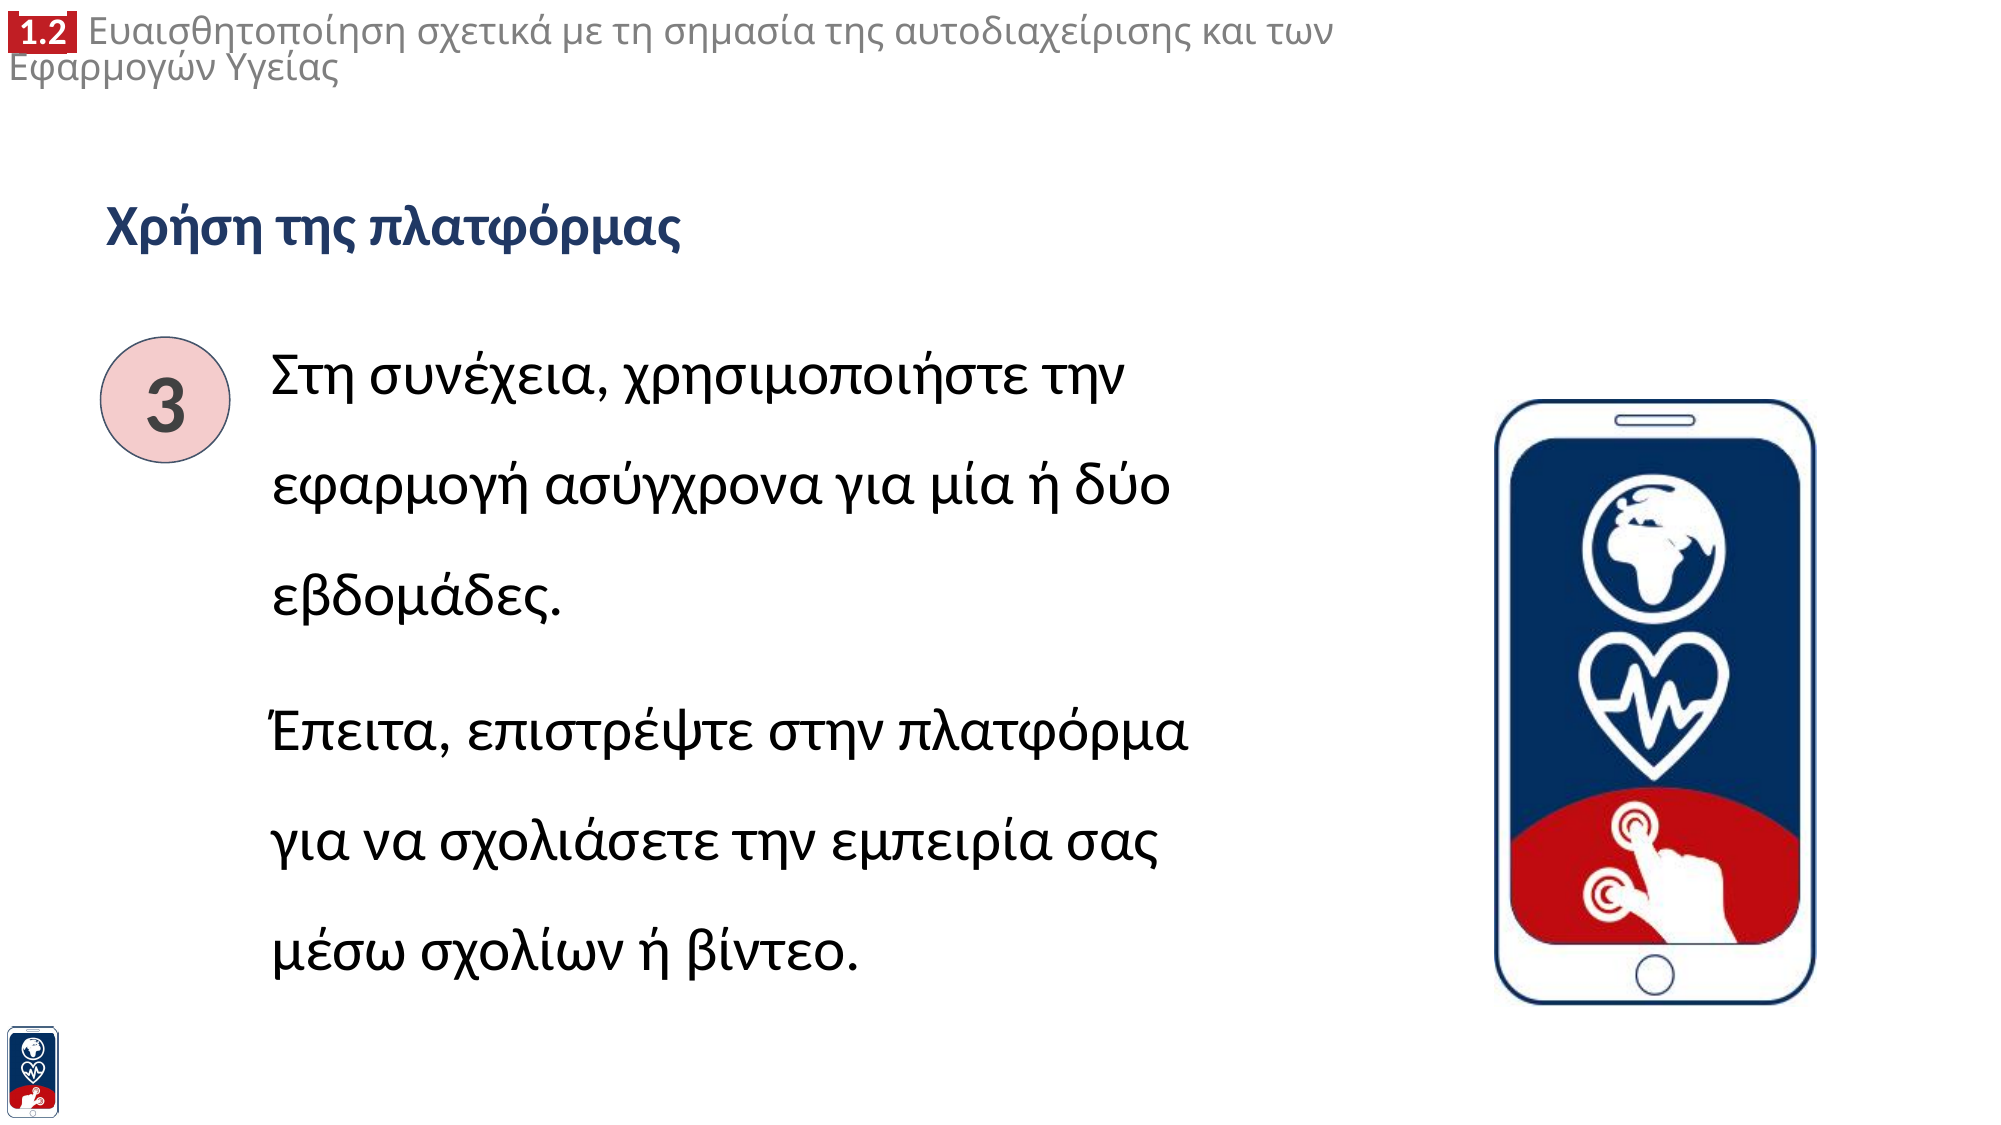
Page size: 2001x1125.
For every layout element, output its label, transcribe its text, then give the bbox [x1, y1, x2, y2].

text_box 3 [129, 334, 238, 465]
picture [7, 1026, 59, 1118]
title Χρήση της πλατφόρμας [91, 177, 1906, 277]
picture [1494, 399, 1817, 1008]
list Στη συνέχεια, χρησιμοποιήστε την εφαρμογή ασύγχρονα για μία ή δύο εβδομάδες. Έπειτα, επιστρέψτε στην πλατφόρμα για να σχολιάσετε την εμπειρία σας μέσω σχολίων ή βίντεο. [256, 289, 1217, 1088]
text_box [100, 347, 129, 452]
